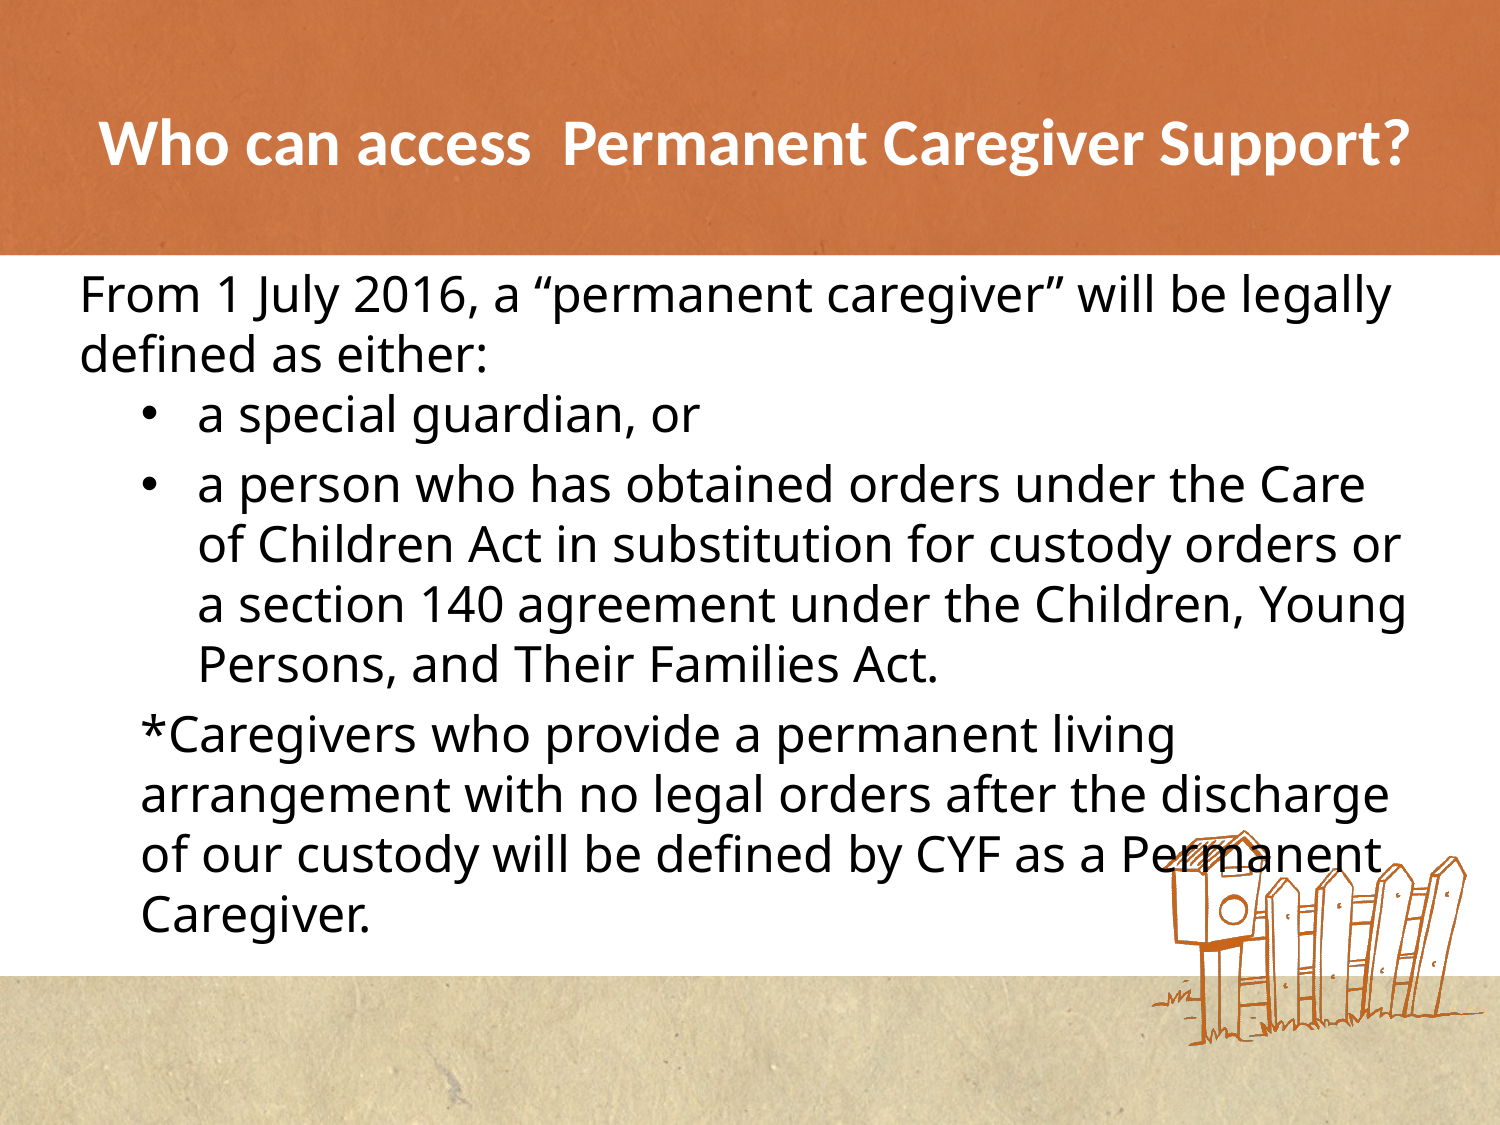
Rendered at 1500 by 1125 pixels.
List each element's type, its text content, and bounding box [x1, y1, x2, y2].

title Who can access Permanent Caregiver Support? [41, 45, 1471, 233]
list From 1 July 2016, a “permanent caregiver” will be legally defined as either: a special guardian, or a person who has obtained orders under the Care of Children Act in substitution for custody orders or a section 140 agreement under the Children, Young Persons, and Their Families Act. *Caregivers who provide a permanent living arrangement with no legal orders after the discharge of our custody will be defined by CYF as a Permanent Caregiver. [64, 255, 1425, 1071]
picture [0, 830, 1500, 1125]
